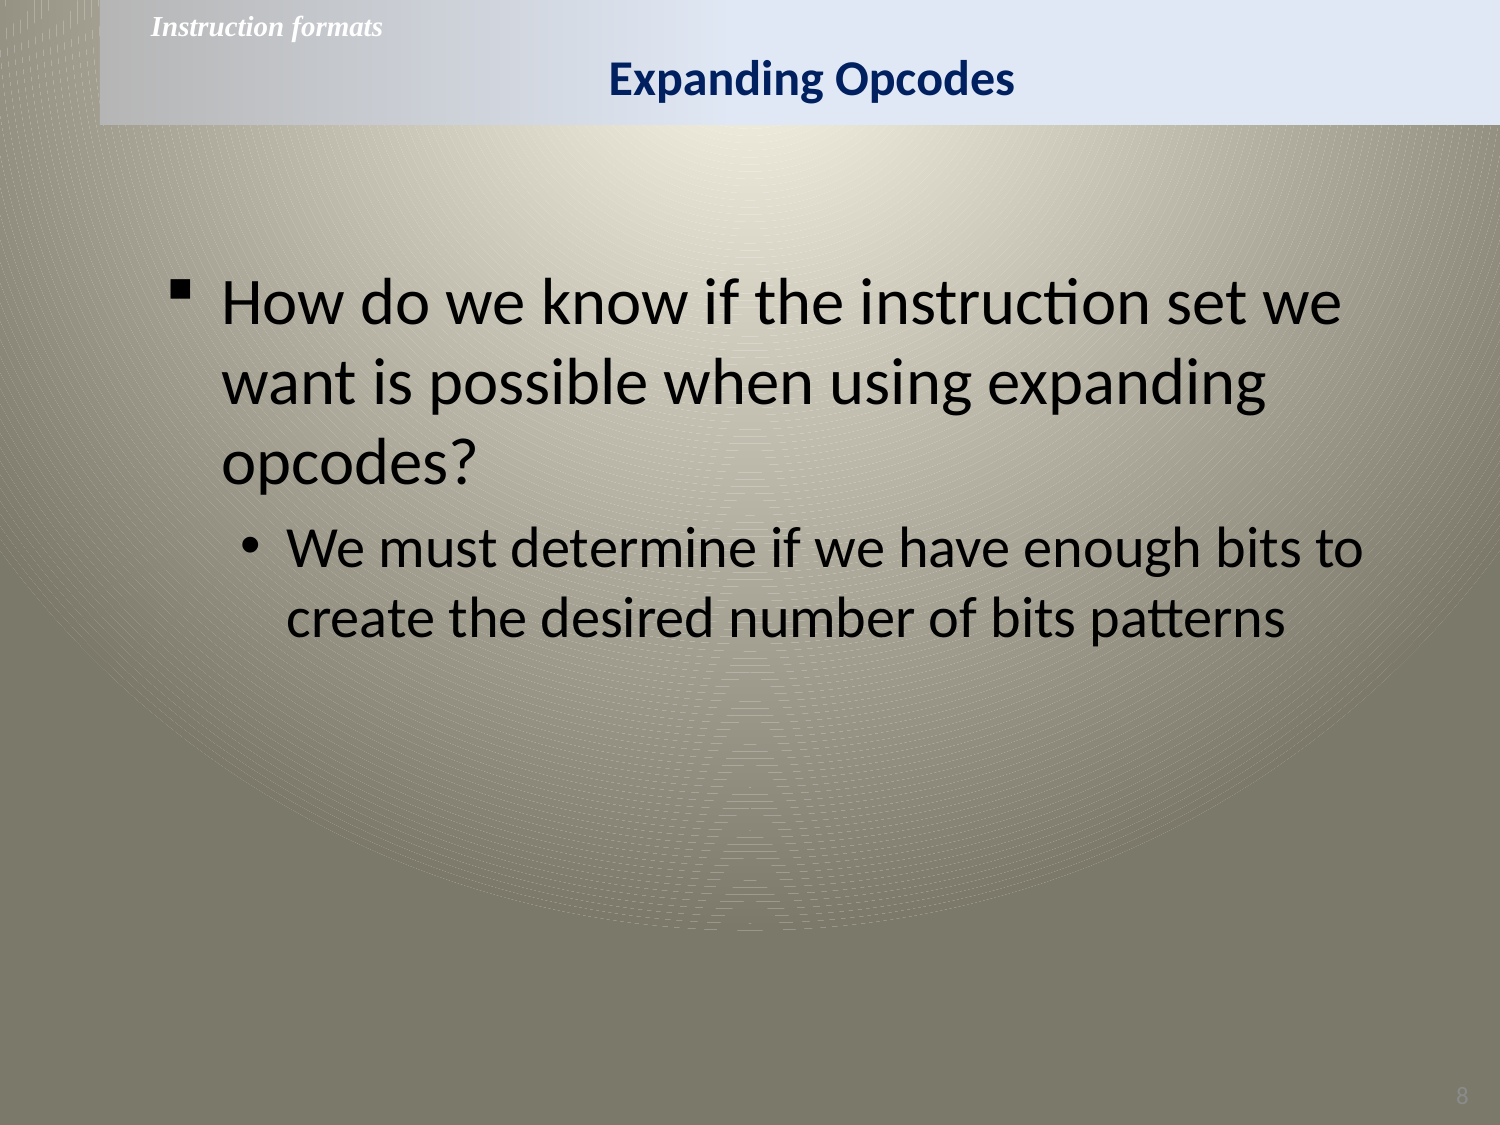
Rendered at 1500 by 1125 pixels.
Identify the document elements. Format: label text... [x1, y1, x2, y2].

list Instruction formats [135, 0, 625, 50]
list How do we know if the instruction set we want is possible when using expanding opcodes? We must determine if we have enough bits to create the desired number of bits patterns [150, 249, 1488, 993]
title Expanding Opcodes [135, 37, 1500, 113]
